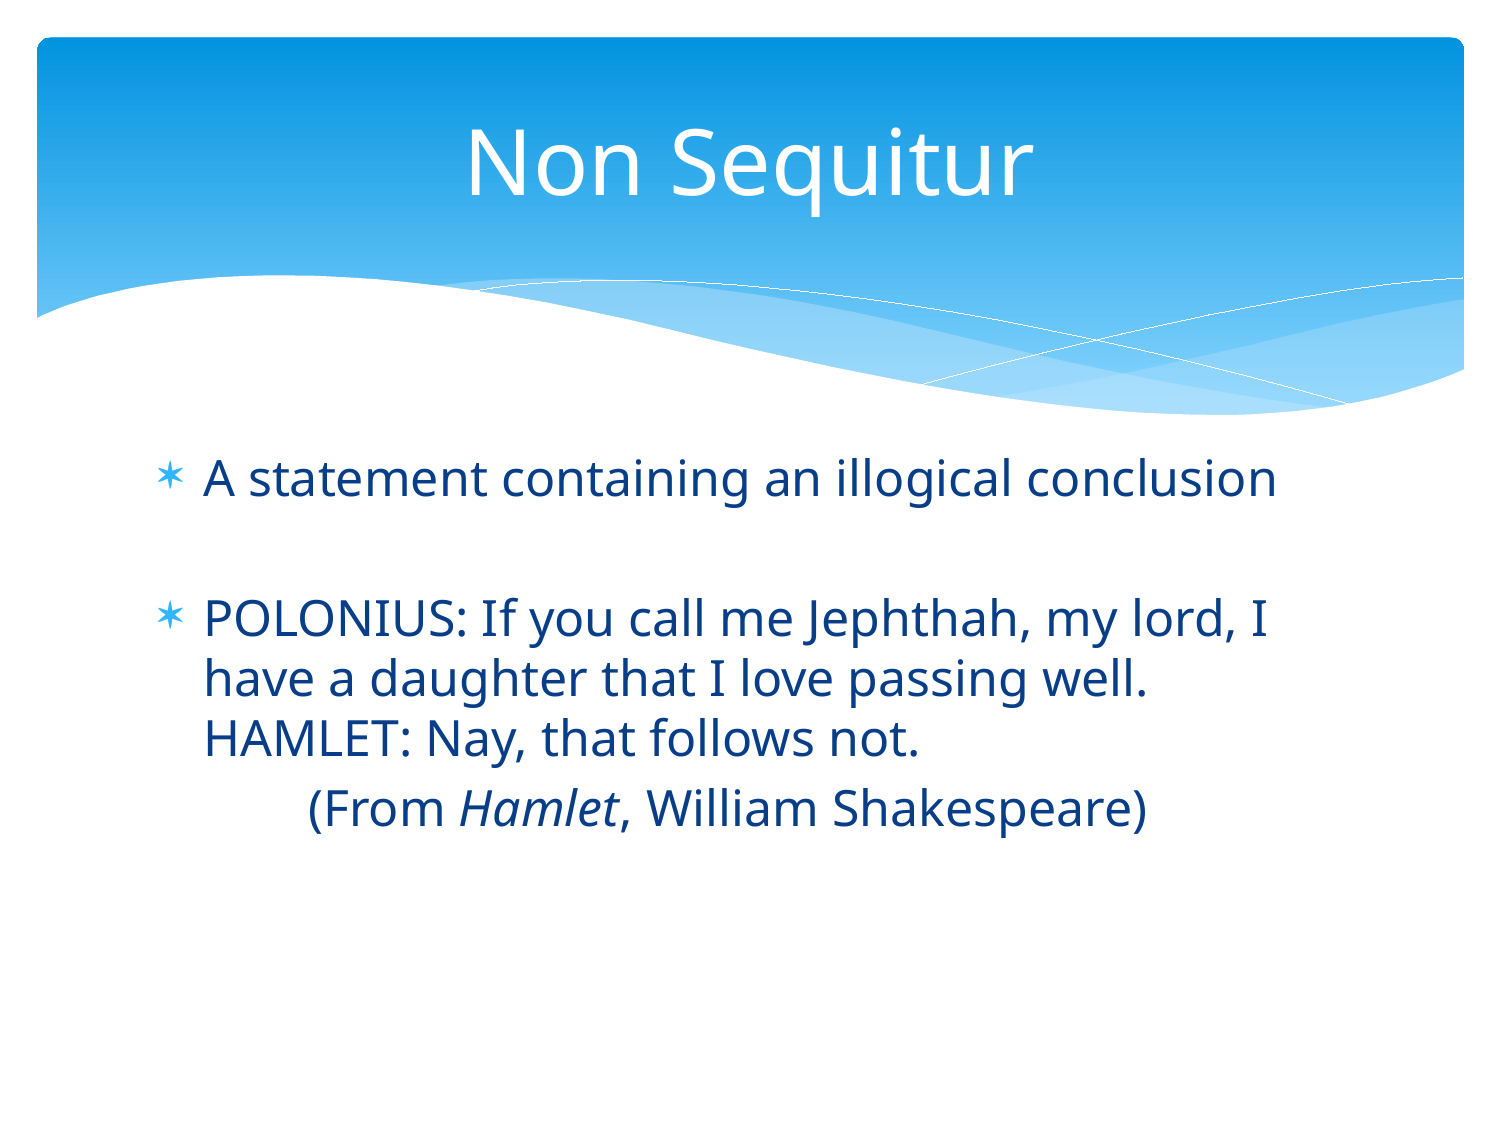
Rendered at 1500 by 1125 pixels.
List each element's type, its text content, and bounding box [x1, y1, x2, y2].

list A statement containing an illogical conclusion POLONIUS: If you call me Jephthah, my lord, I have a daughter that I love passing well. HAMLET: Nay, that follows not. (From Hamlet, William Shakespeare) [143, 438, 1359, 1005]
title Non Sequitur [75, 55, 1425, 261]
